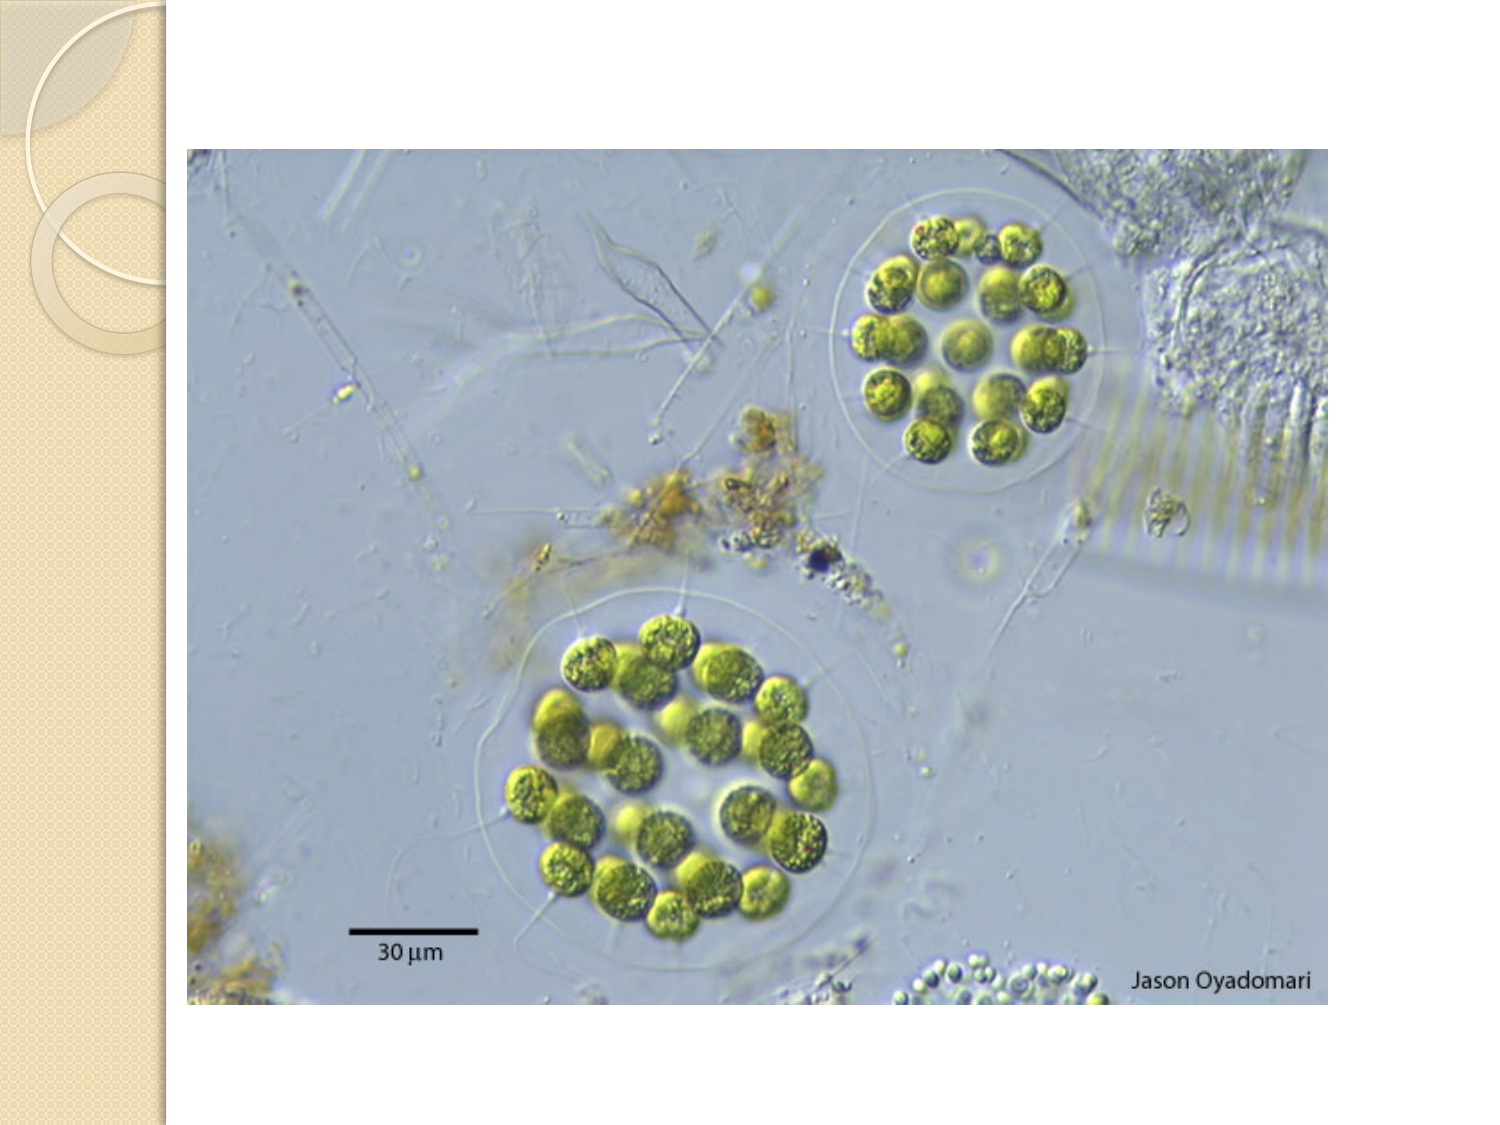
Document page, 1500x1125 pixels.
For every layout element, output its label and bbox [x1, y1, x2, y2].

list [187, 149, 1328, 1006]
